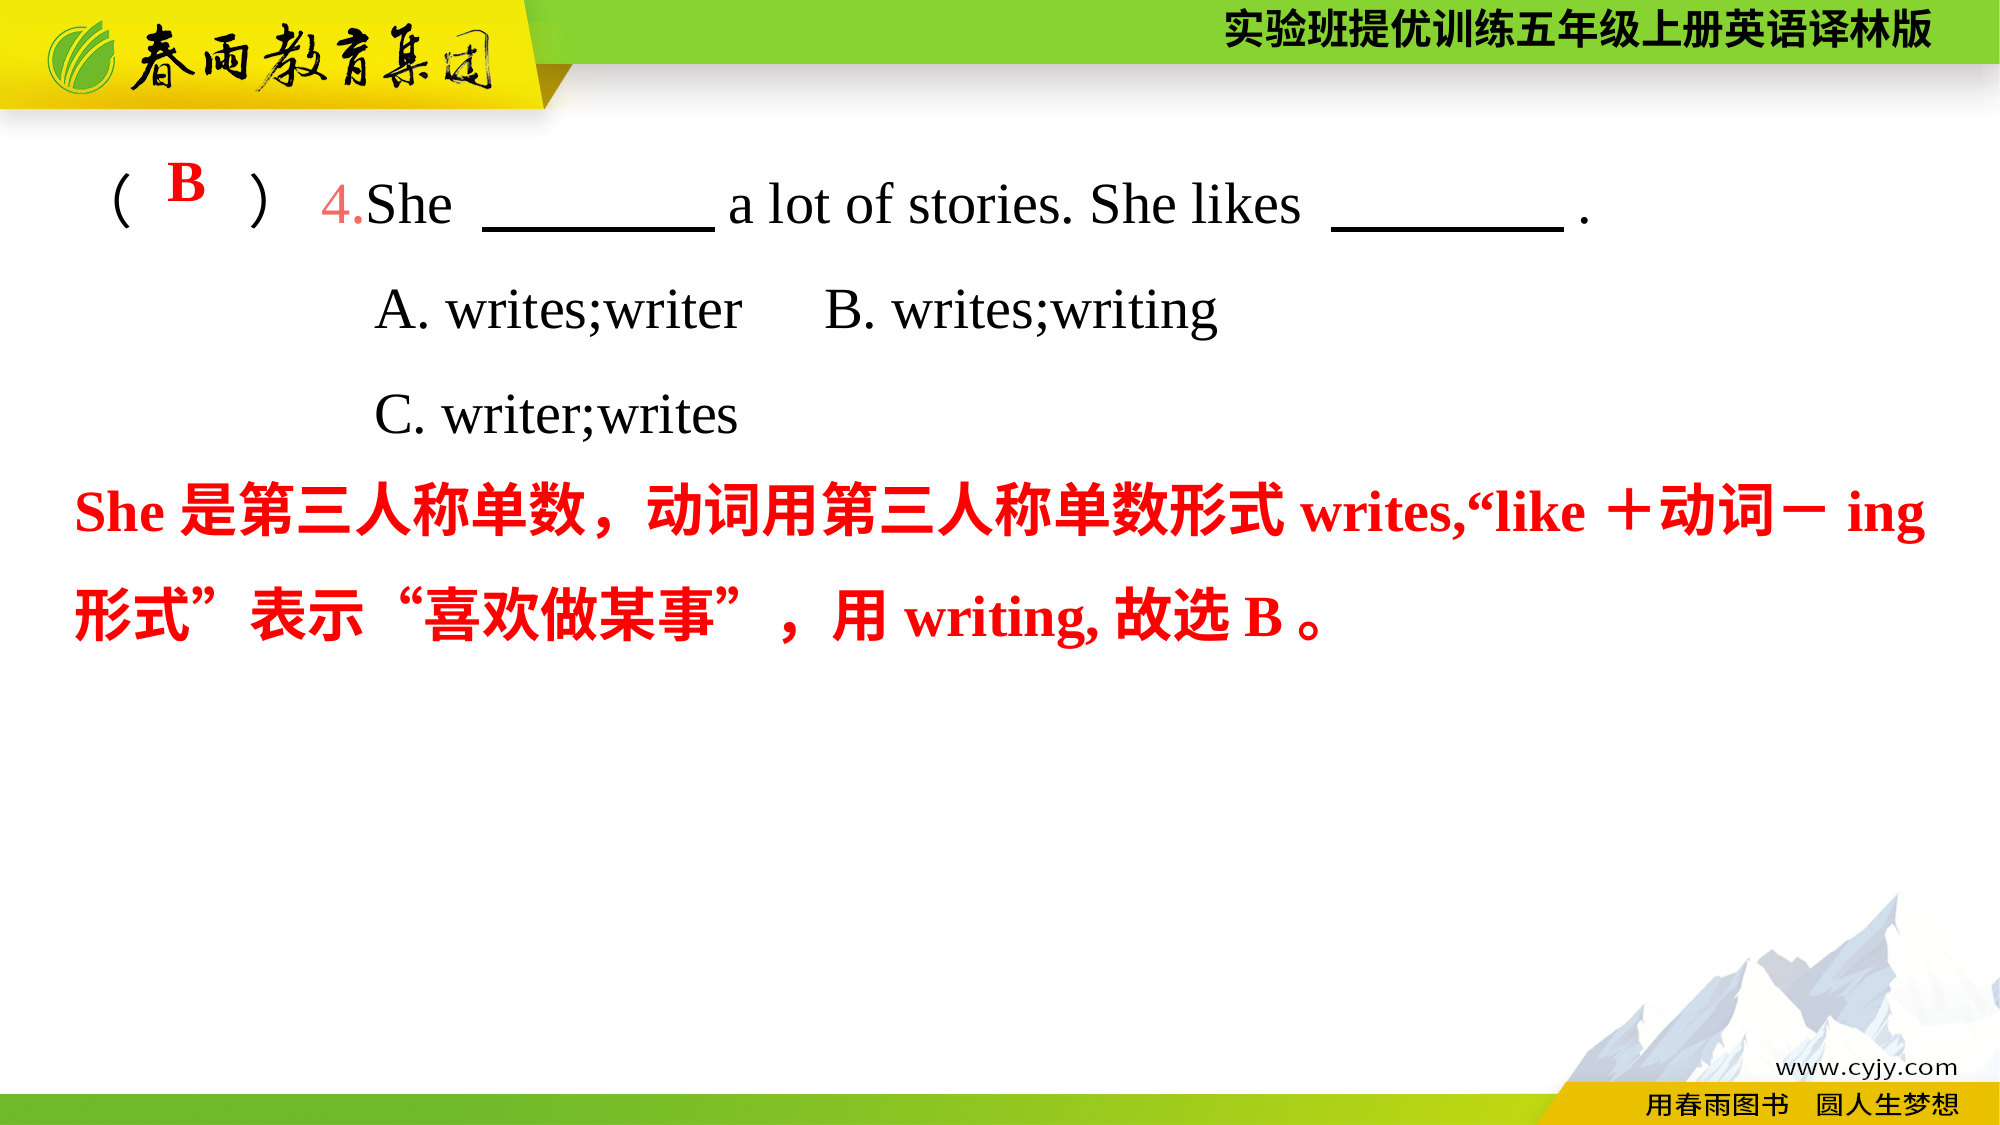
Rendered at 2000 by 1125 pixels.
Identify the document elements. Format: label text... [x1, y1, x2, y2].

list （ ）4.She a lot of stories. She likes . A. writes;writer B. writes;writing C. writer;writes [59, 122, 1944, 431]
picture [0, 0, 2000, 1125]
text_box She是第三人称单数，动词用第三人称单数形式writes,“like＋动词－ing形式”表示“喜欢做某事”，用writing,故选B。 [59, 431, 1944, 656]
text_box B [152, 135, 222, 221]
